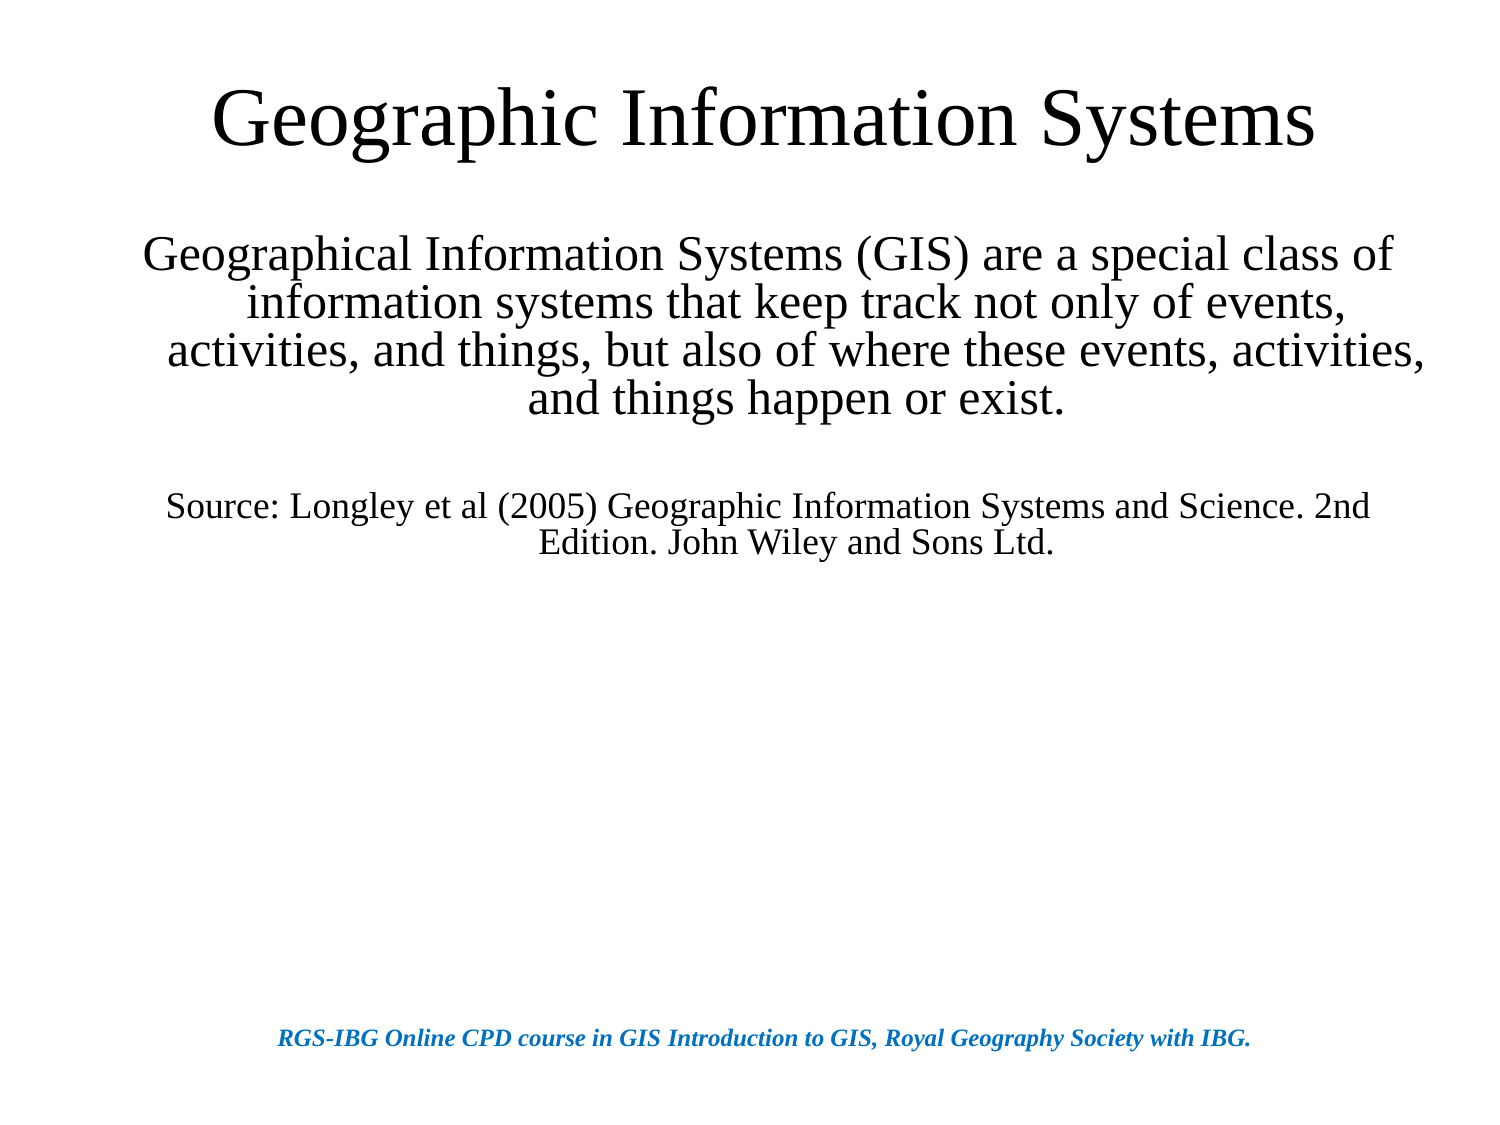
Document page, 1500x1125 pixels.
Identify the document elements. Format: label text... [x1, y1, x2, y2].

title Geographic Information Systems [24, 50, 1500, 175]
list Geographical Information Systems (GIS) are a special class of information systems that keep track not only of events, activities, and things, but also of where these events, activities, and things happen or exist. Source: Longley et al (2005) Geographic Information Systems and Science. 2nd Edition. John Wiley and Sons Ltd. [87, 224, 1450, 900]
text_box RGS-IBG Online CPD course in GIS Introduction to GIS, Royal Geography Society with IBG. [262, 1014, 1500, 1059]
